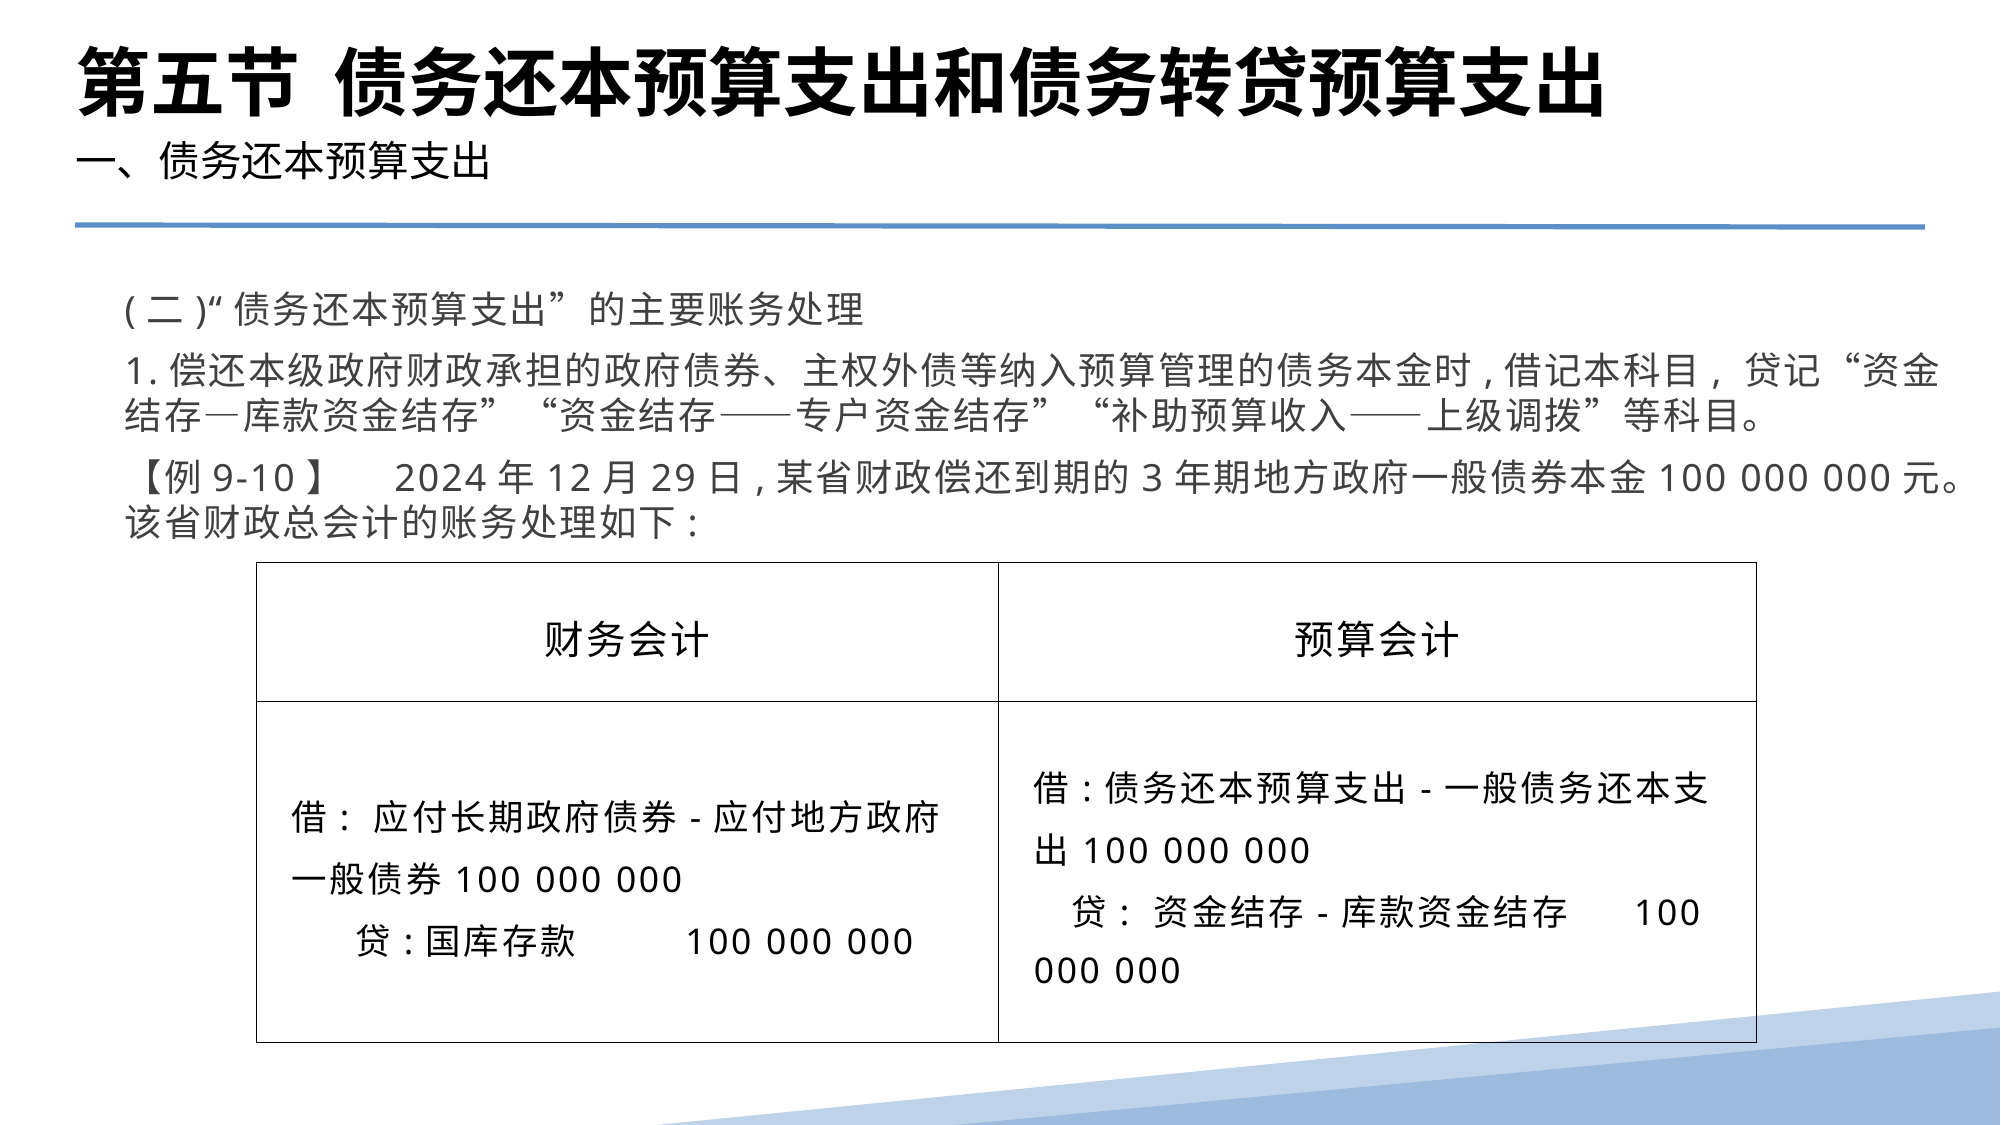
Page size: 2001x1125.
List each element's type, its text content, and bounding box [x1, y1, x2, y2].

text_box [656, 991, 2000, 1125]
table_cell 借:债务还本预算支出-一般债务还本支出100 000 000 贷: 资金结存-库款资金结存 100 000 000 [999, 702, 1756, 991]
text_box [74, 224, 1925, 228]
table_header 预算会计 [999, 563, 1756, 701]
text_box (二)“债务还本预算支出”的主要账务处理 1.偿还本级政府财政承担的政府债券、主权外债等纳入预算管理的债务本金时,借记本科目, 贷记“资金结存—库款资金结存”“资金结存——专户资金结存”“补助预算收入——上级调拨”等科目。 【例9-10】 2024年12月29日,某省财政偿还到期的3年期地方政府一般债券本金100 000 000元。该省财政总会计的账务处理如下: [114, 252, 1960, 578]
table_cell 借: 应付长期政府债券-应付地方政府一般债券100 000 000 贷:国库存款 100 000 000 [257, 702, 998, 1042]
text_box 一、债务还本预算支出 [75, 124, 1925, 200]
table_header 财务会计 [257, 563, 998, 701]
text_box 第五节 债务还本预算支出和债务转贷预算支出 [75, 24, 1925, 124]
